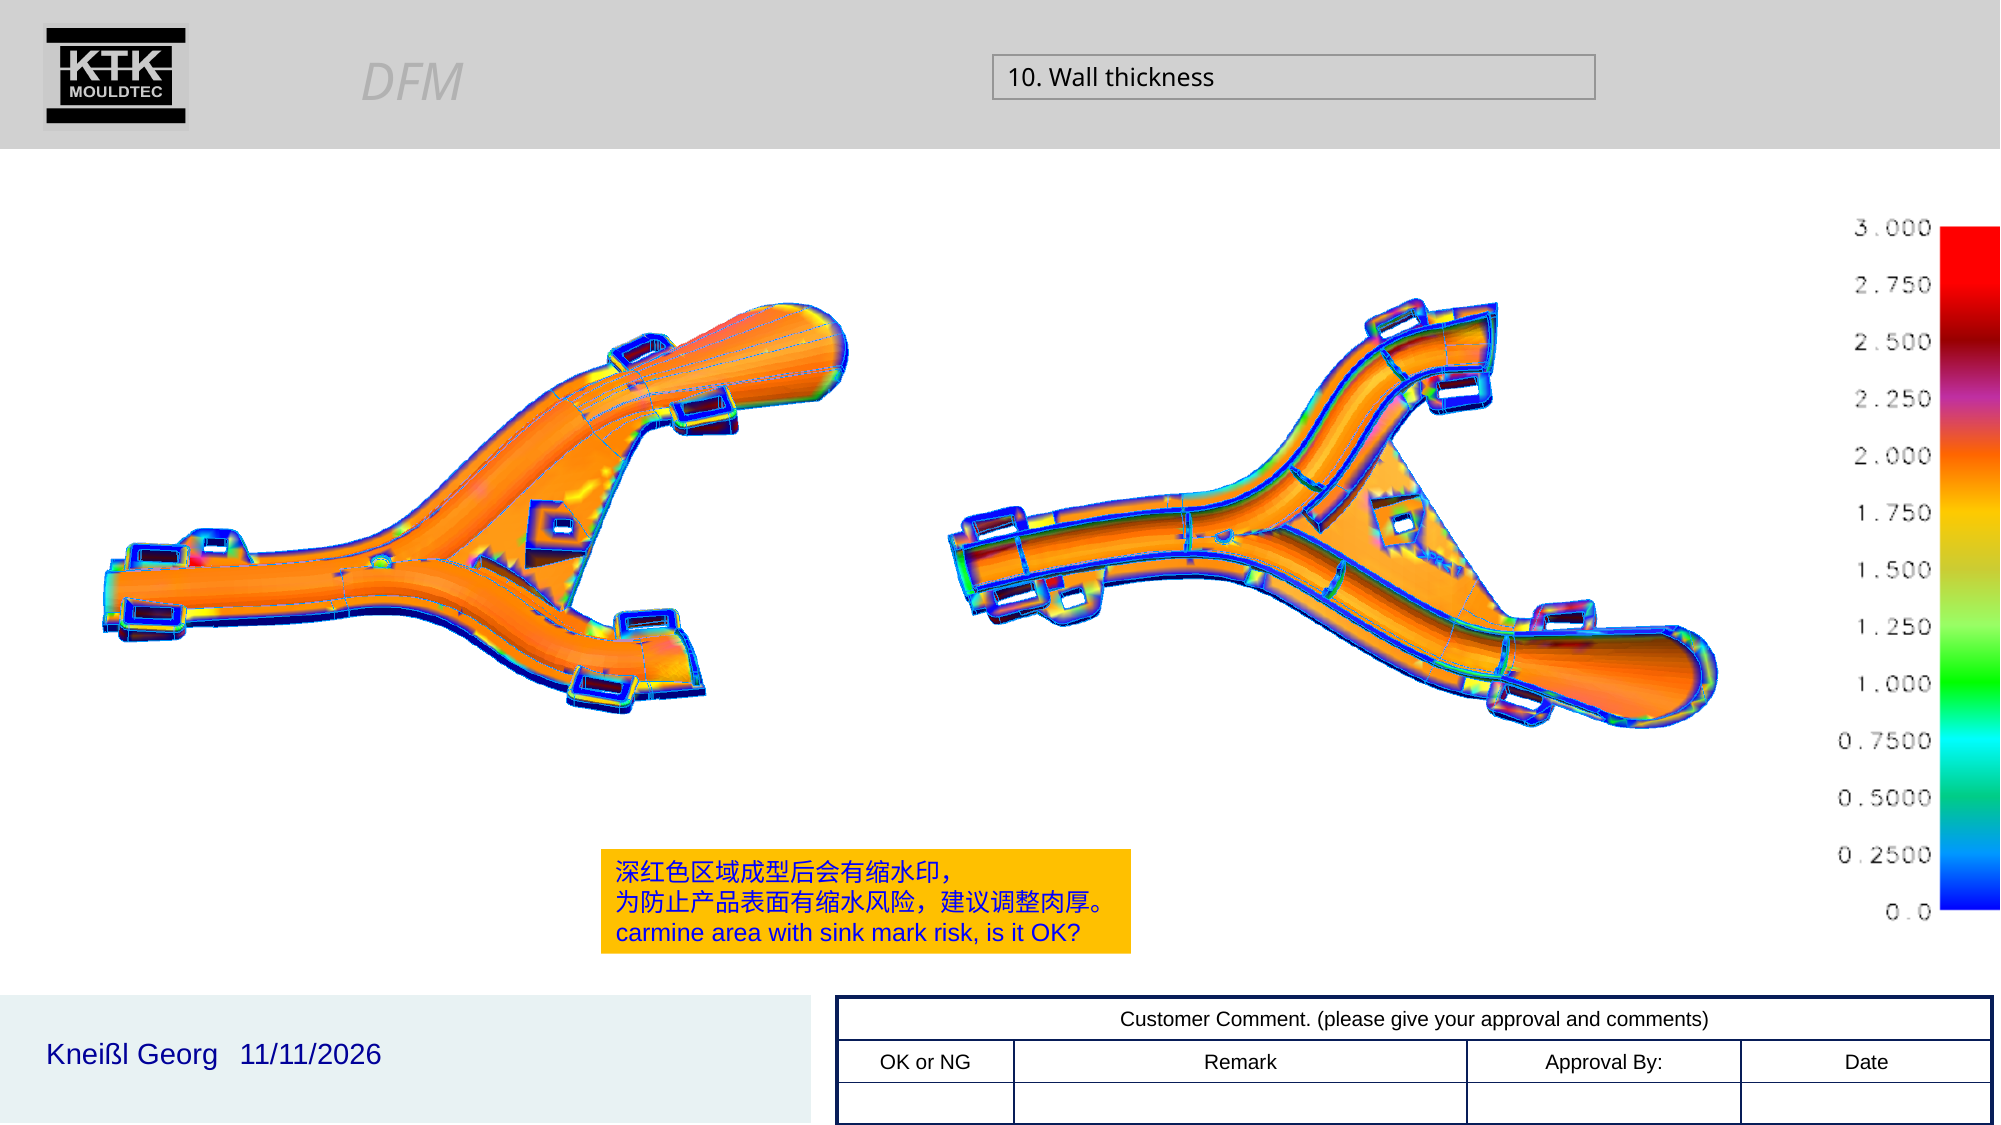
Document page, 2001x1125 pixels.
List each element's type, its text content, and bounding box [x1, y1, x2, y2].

picture [66, 275, 851, 723]
text_box 10. Wall thickness [992, 54, 1595, 100]
picture [1835, 207, 2000, 940]
picture [928, 278, 1759, 735]
text_box 深红色区域成型后会有缩水印， 为防止产品表面有缩水风险，建议调整肉厚。 carmine area with sink mark risk, is it OK? [601, 849, 1131, 954]
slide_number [188, 1027, 433, 1106]
